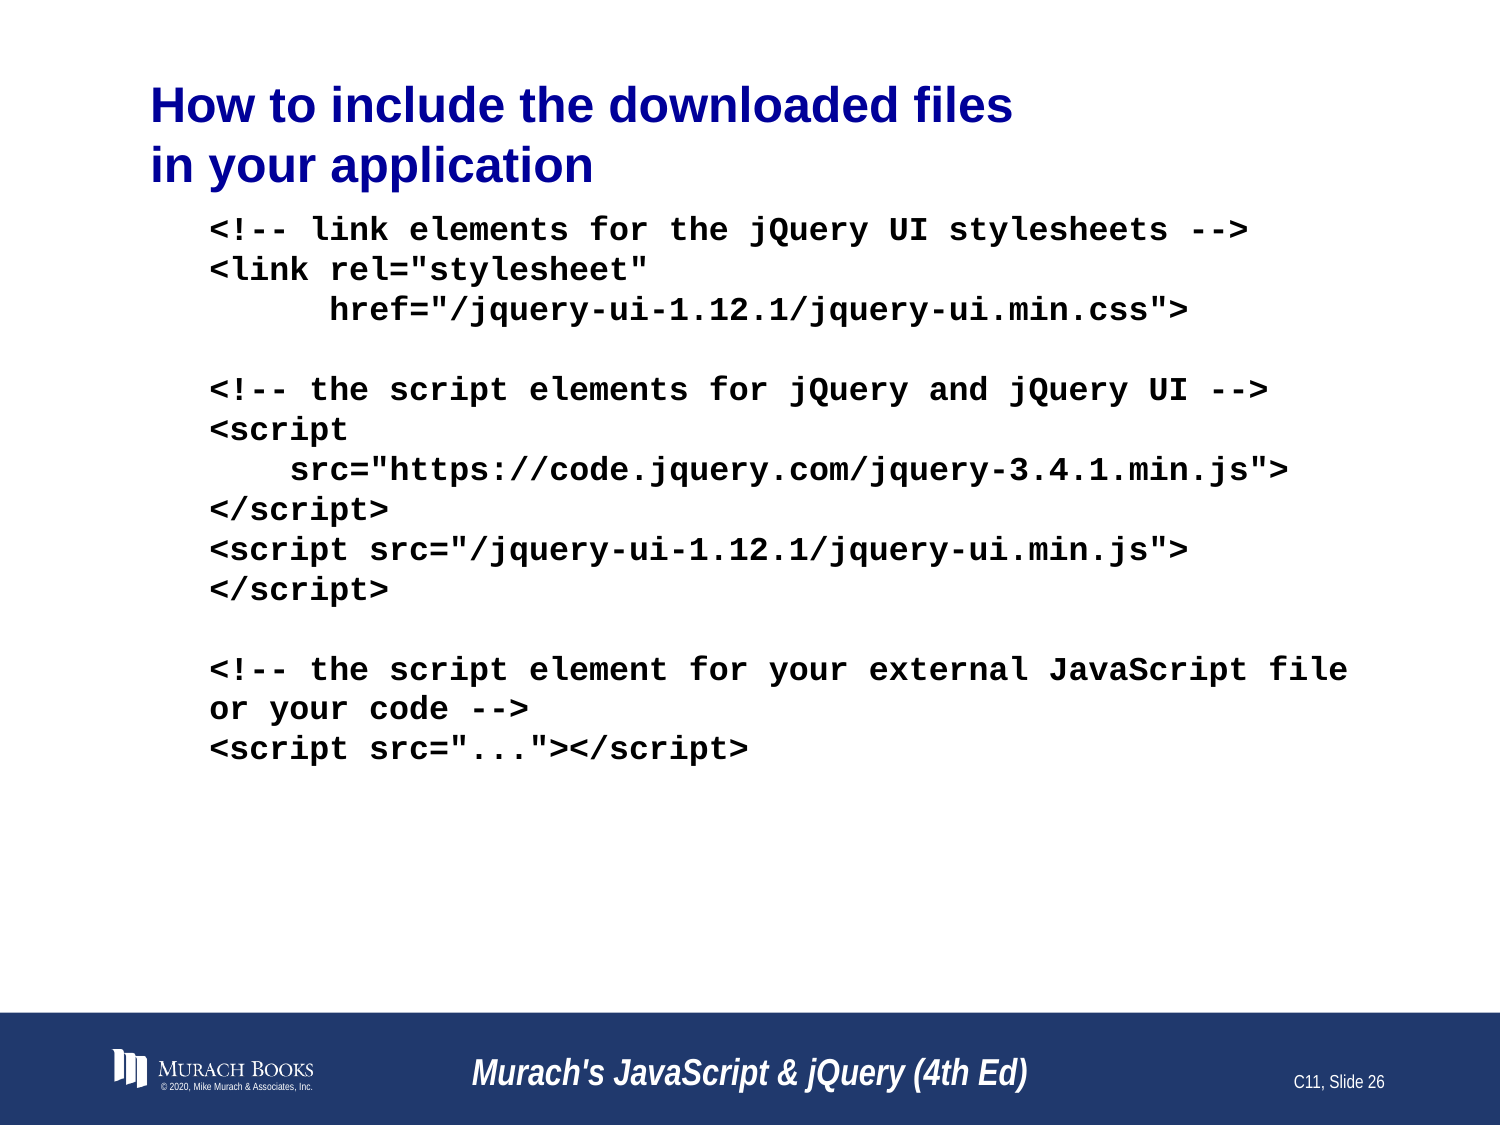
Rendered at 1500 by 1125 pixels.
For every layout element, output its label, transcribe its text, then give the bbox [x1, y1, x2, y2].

list <!-- link elements for the jQuery UI stylesheets --> <link rel="stylesheet" href="/jquery-ui-1.12.1/jquery-ui.min.css"> <!-- the script elements for jQuery and jQuery UI --> <script src="https://code.jquery.com/jquery-3.4.1.min.js"> </script> <script src="/jquery-ui-1.12.1/jquery-ui.min.js"> </script> <!-- the script element for your external JavaScript file or your code --> <script src="..."></script> [137, 200, 1375, 1000]
footer © 2020, Mike Murach & Associates, Inc. [12, 1025, 463, 1100]
slide_number C11, Slide 26 [1087, 1025, 1400, 1100]
title How to include the downloaded files in your application [150, 72, 1350, 194]
slide_number Murach's JavaScript & jQuery (4th Ed) [463, 1025, 1050, 1100]
